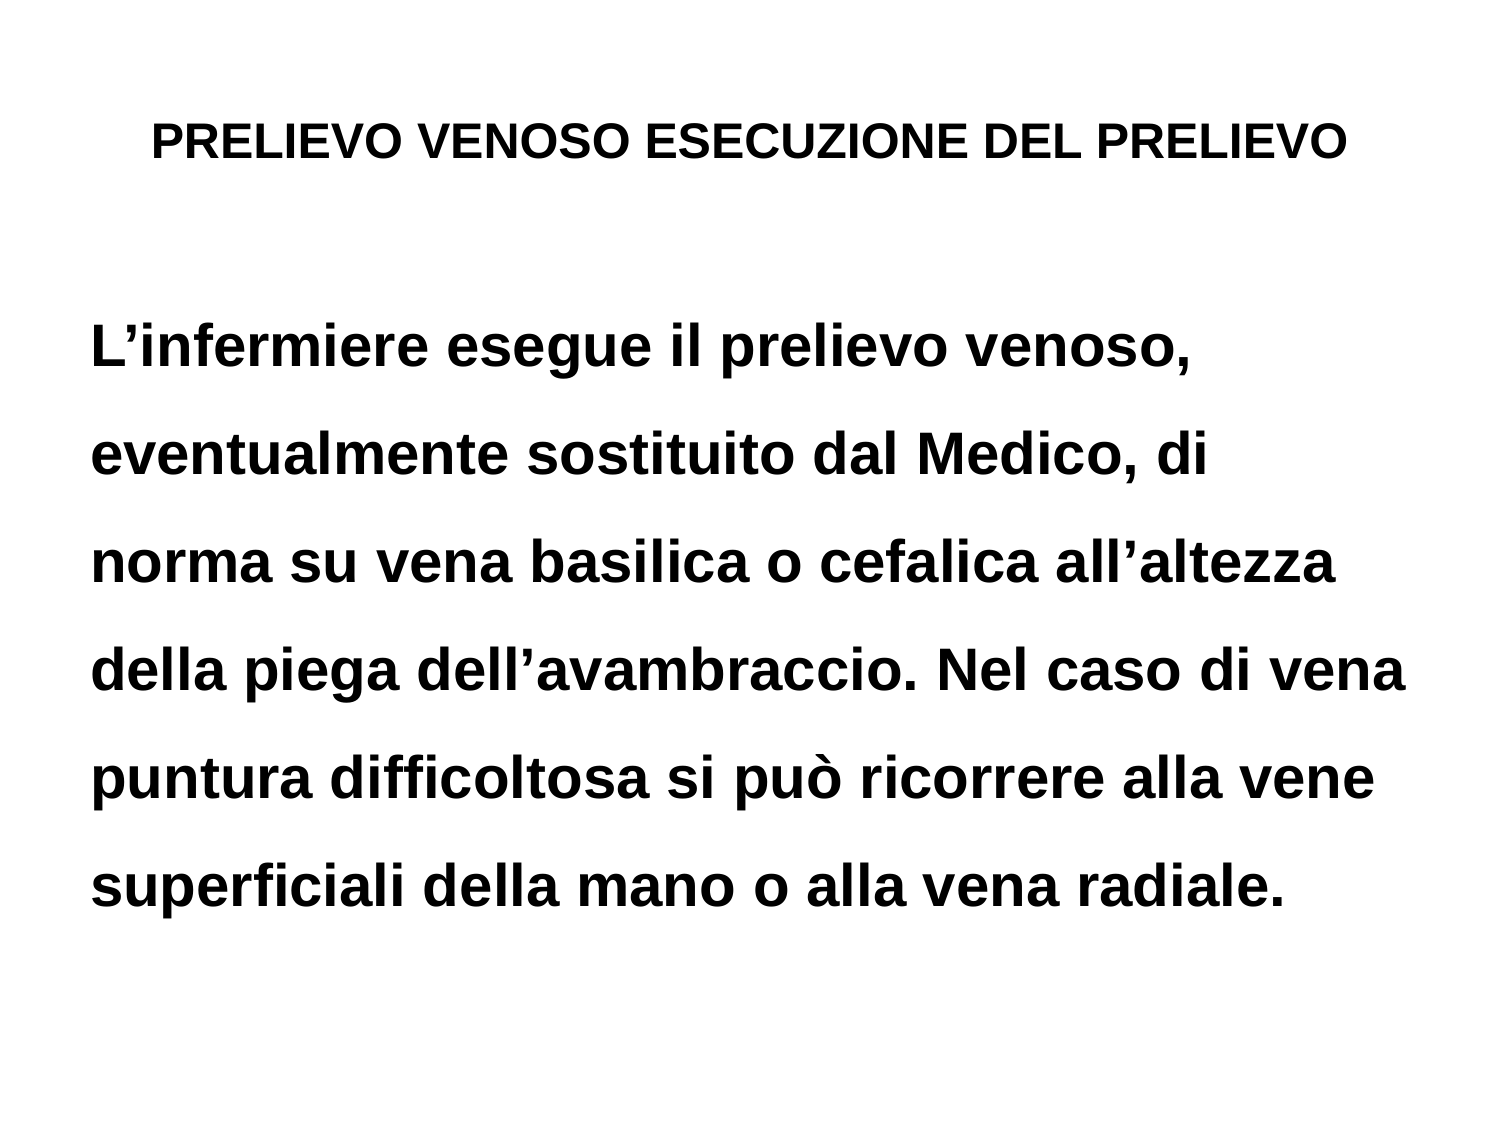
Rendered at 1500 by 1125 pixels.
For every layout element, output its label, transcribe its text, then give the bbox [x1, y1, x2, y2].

title PRELIEVO VENOSO ESECUZIONE DEL PRELIEVO [75, 45, 1425, 233]
list L’infermiere esegue il prelievo venoso, eventualmente sostituito dal Medico, di norma su vena basilica o cefalica all’altezza della piega dell’avambraccio. Nel caso di vena puntura difficoltosa si può ricorrere alla vene superficiali della mano o alla vena radiale. [75, 262, 1425, 1005]
